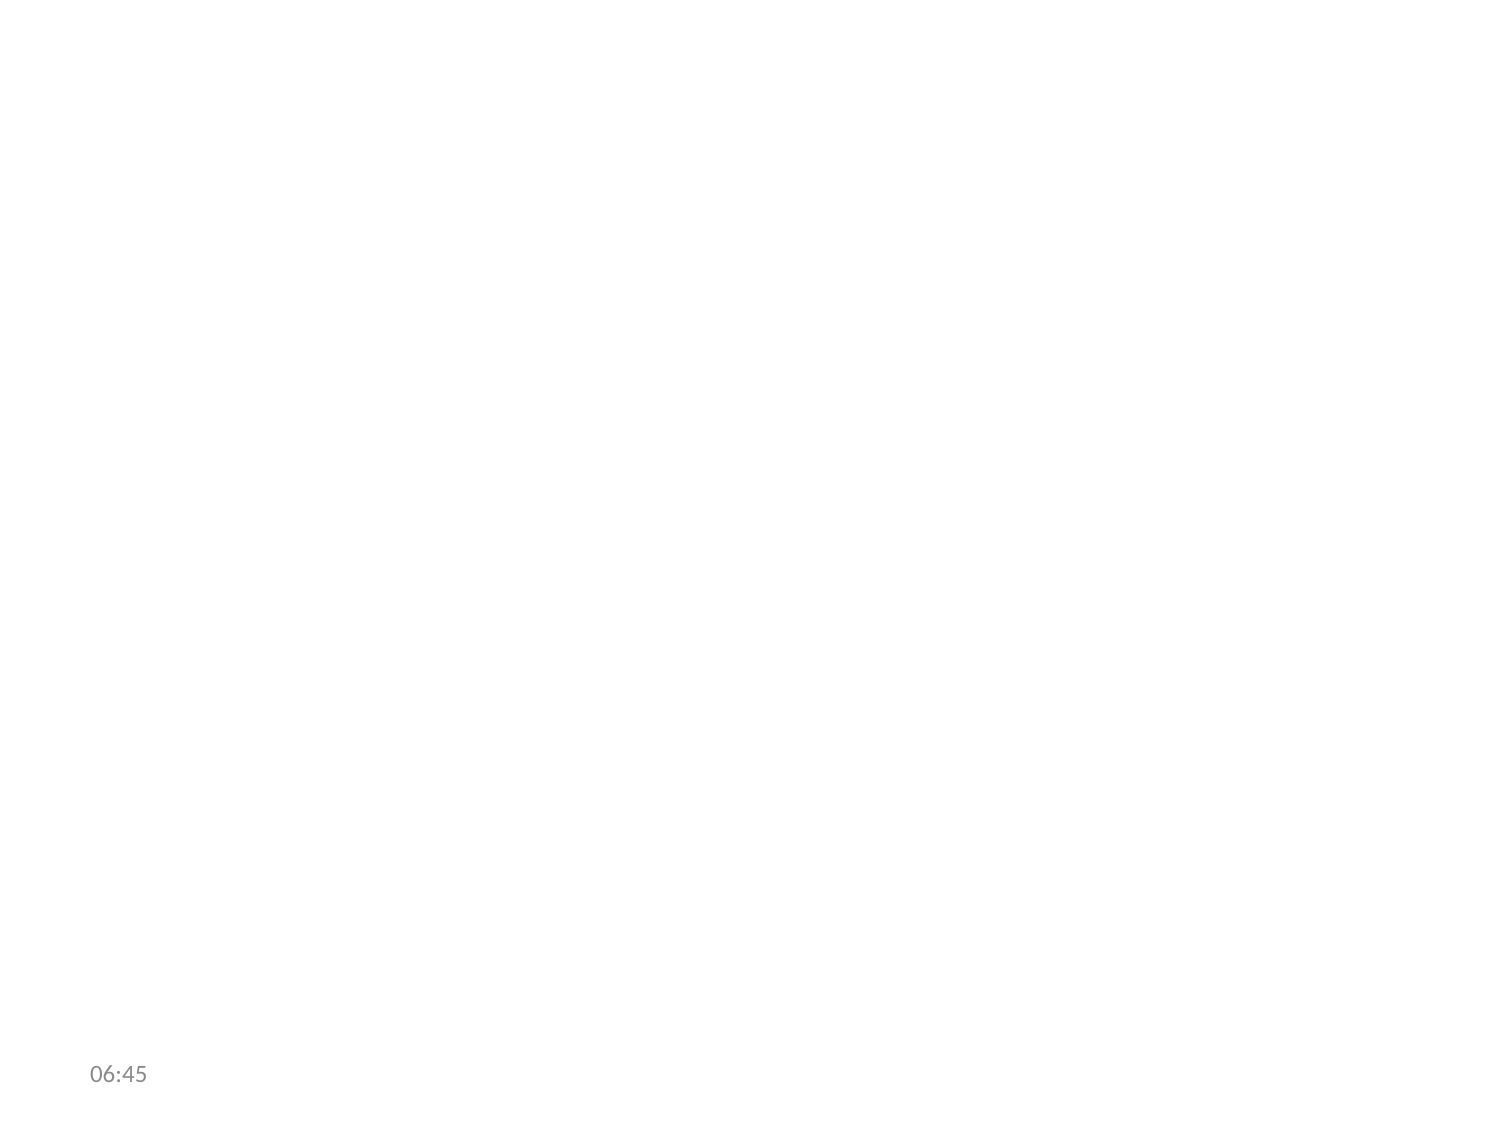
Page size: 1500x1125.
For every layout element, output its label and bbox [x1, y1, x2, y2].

slide_number [75, 1042, 425, 1103]
